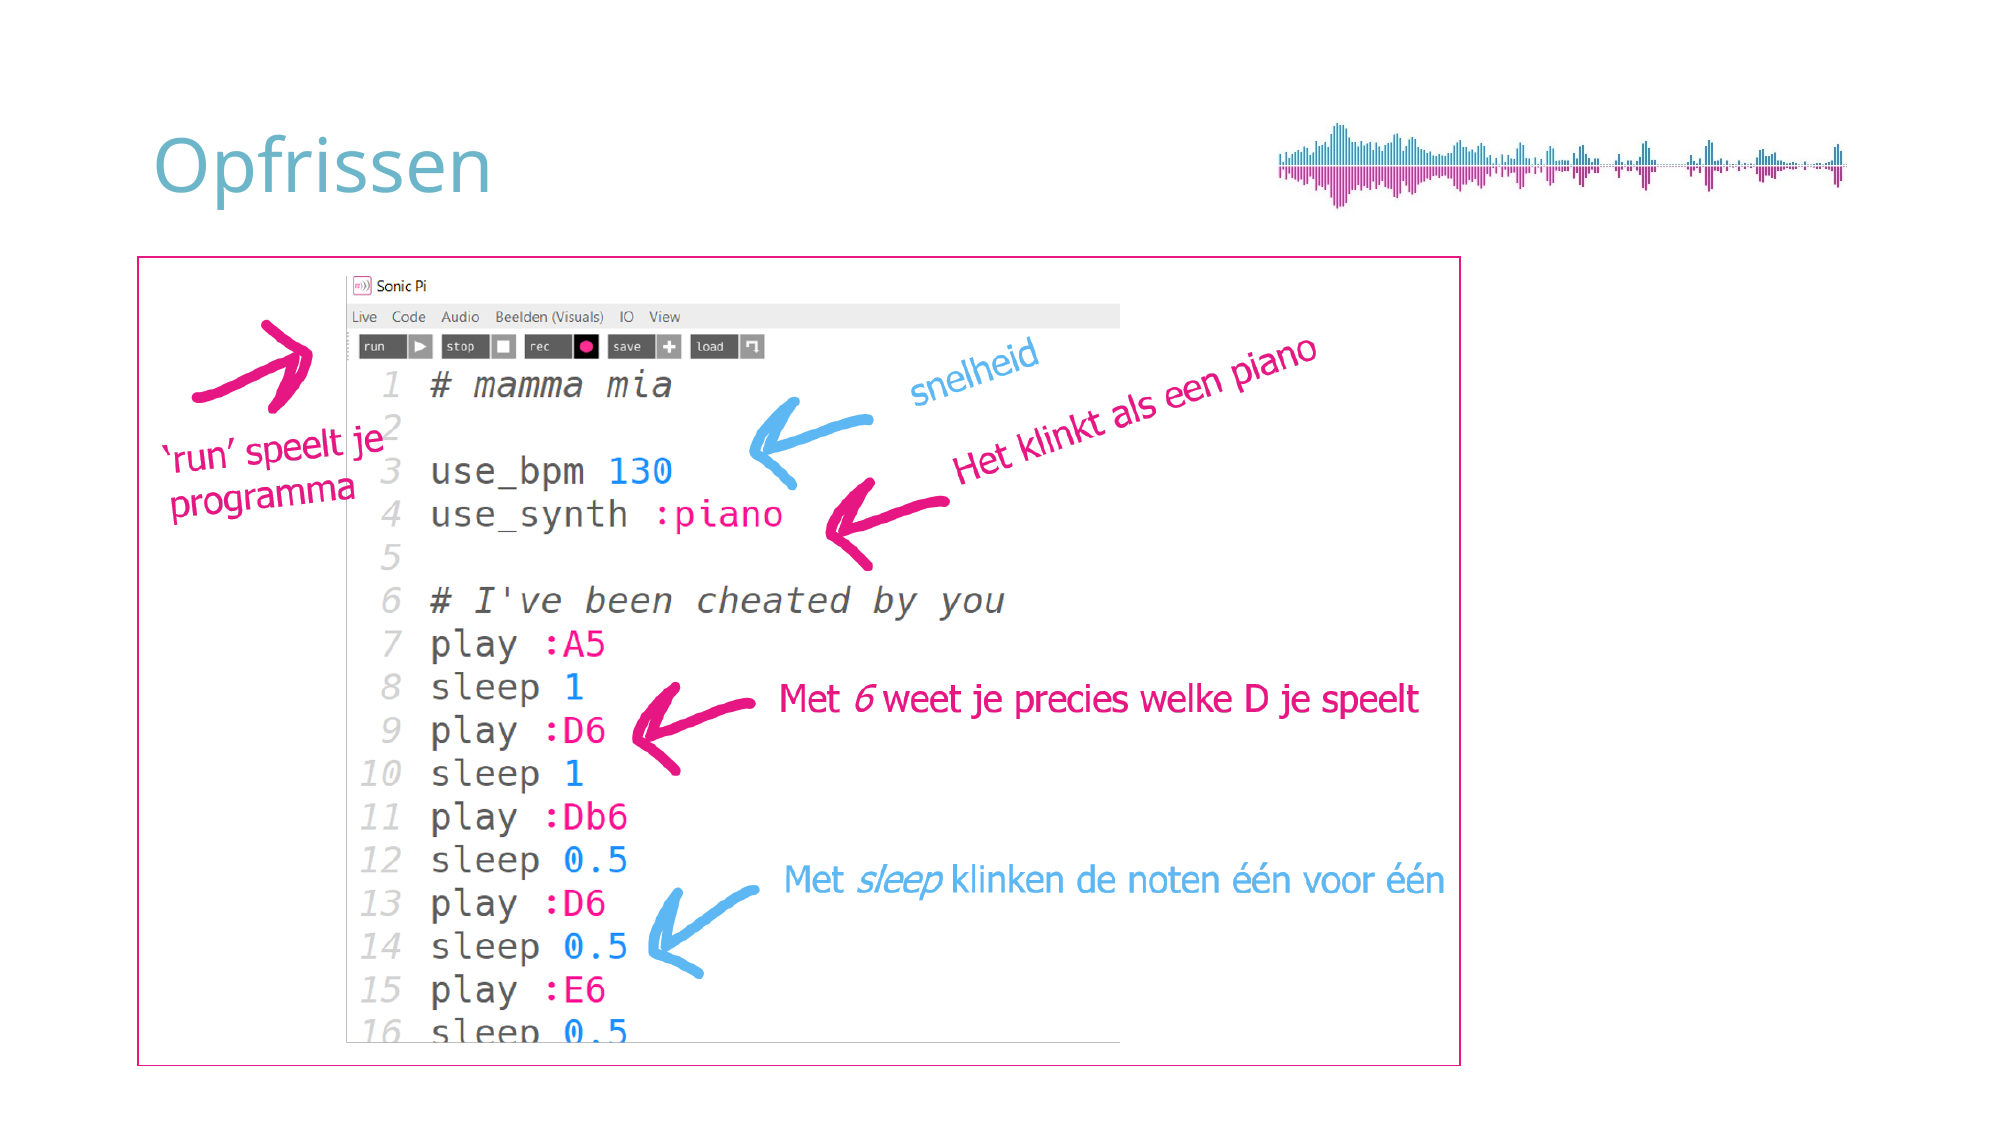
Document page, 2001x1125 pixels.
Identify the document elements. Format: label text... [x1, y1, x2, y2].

title Opfrissen [137, 59, 1863, 278]
picture [137, 256, 1469, 1066]
